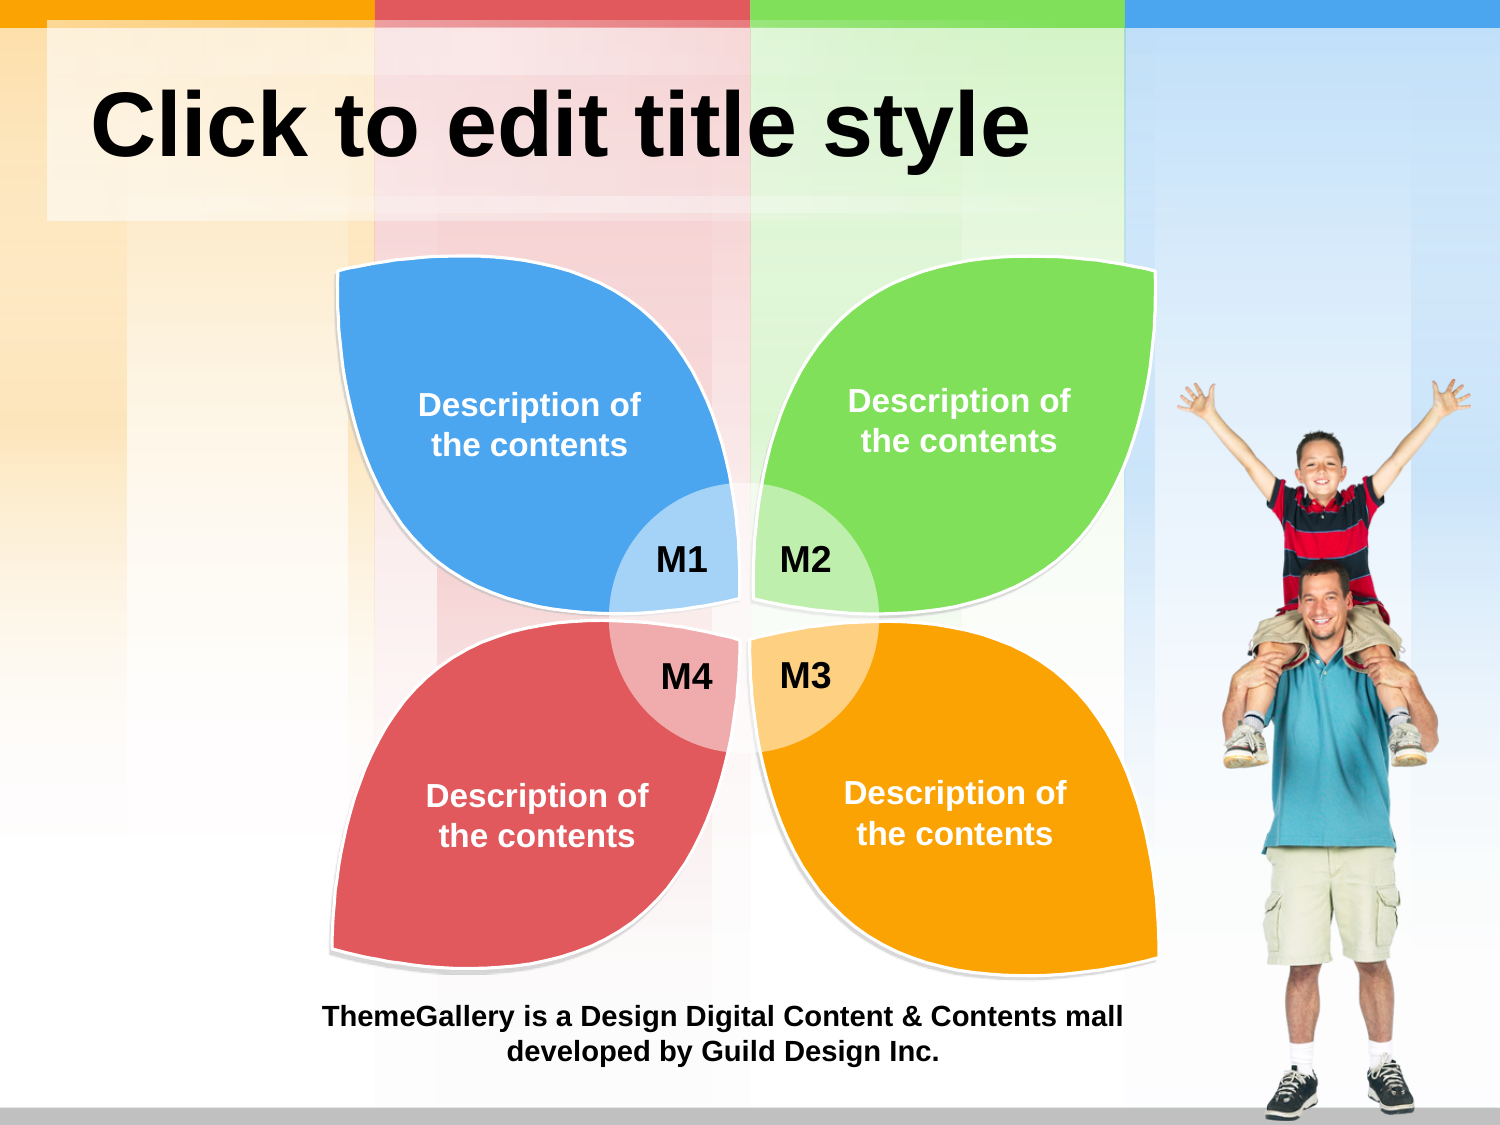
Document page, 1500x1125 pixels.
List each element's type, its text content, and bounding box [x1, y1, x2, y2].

text_box Description of the contents [382, 375, 677, 471]
text_box Description of the contents [808, 764, 1103, 859]
title Click to edit title style [75, 42, 1275, 198]
text_box [762, 256, 1156, 614]
text_box [760, 621, 1160, 976]
text_box M4 [645, 644, 728, 705]
text_box M2 [764, 528, 847, 588]
text_box [337, 255, 731, 614]
text_box [608, 482, 880, 754]
text_box Description of the contents [390, 767, 685, 862]
text_box M1 [641, 528, 723, 588]
text_box [332, 620, 728, 969]
text_box M3 [764, 643, 847, 703]
picture [1166, 368, 1483, 1122]
text_box Description of the contents [812, 372, 1107, 467]
text_box ThemeGallery is a Design Digital Content & Contents mall developed by Guild Design Inc. [298, 990, 1149, 1075]
